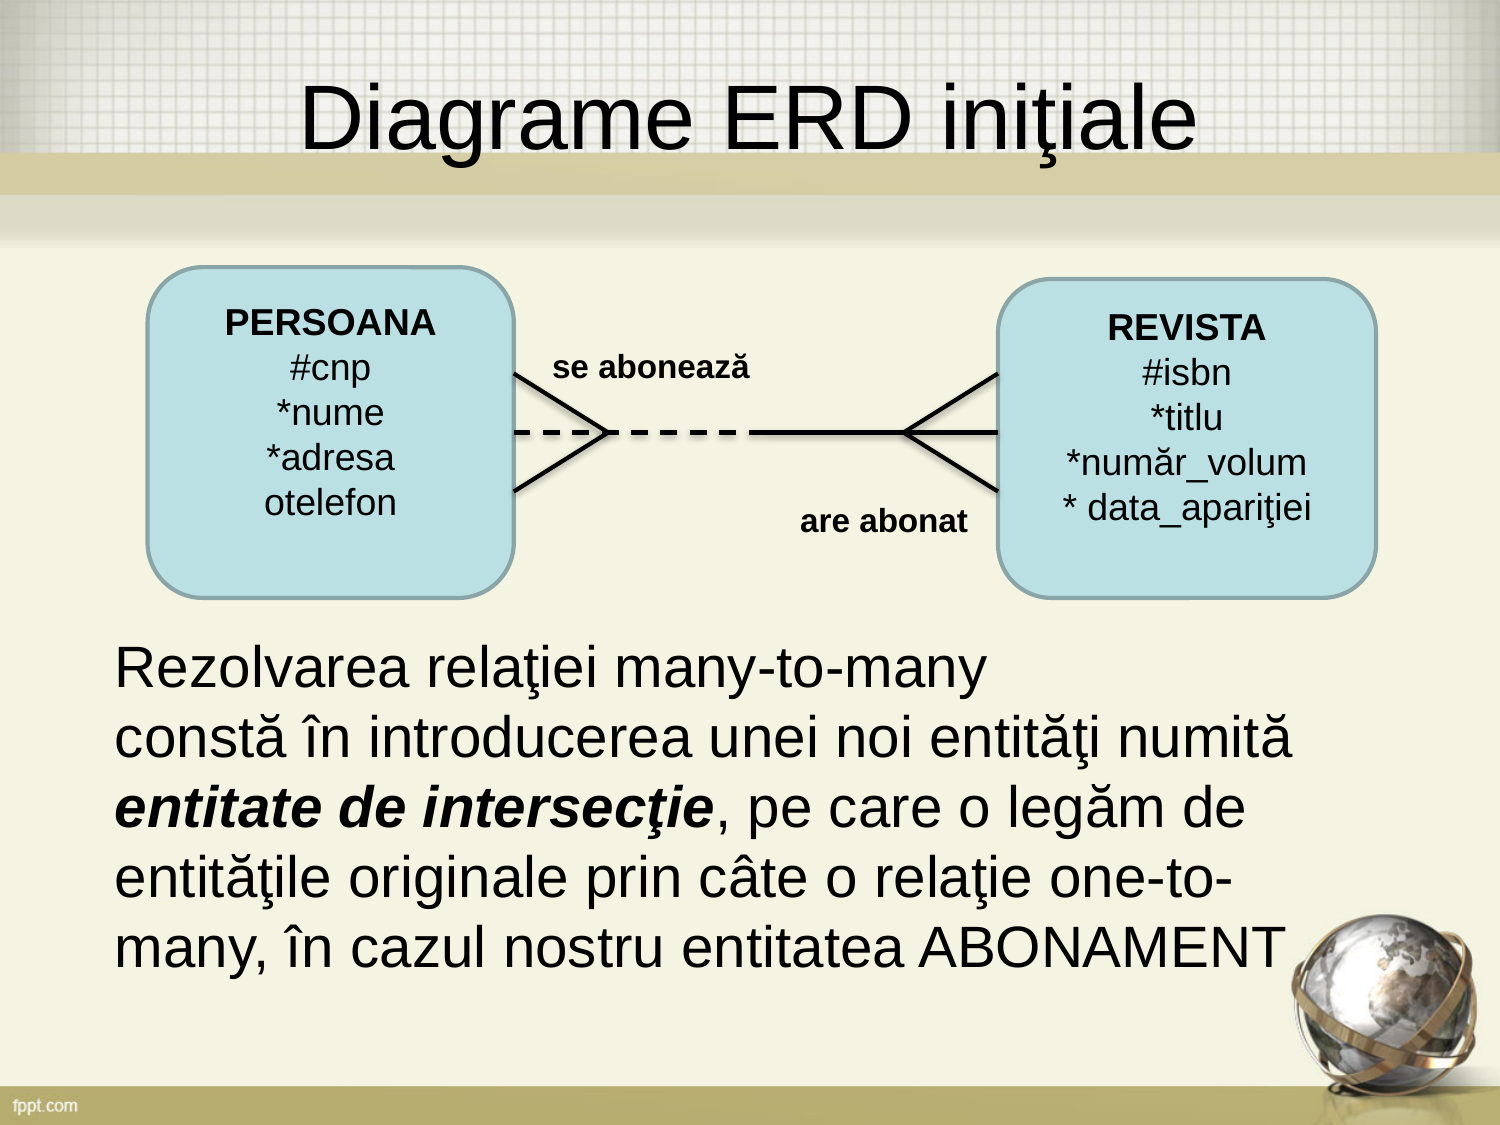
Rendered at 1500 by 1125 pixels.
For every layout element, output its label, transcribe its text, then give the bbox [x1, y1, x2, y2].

text_box REVISTA #isbn *titlu *număr_volum * data_apariţiei [995, 276, 1379, 601]
text_box PERSOANA #cnp *nume *adresa otelefon [145, 265, 516, 601]
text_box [513, 373, 999, 492]
text_box are abonat [785, 491, 1058, 547]
picture [0, 0, 1500, 1125]
text_box Rezolvarea relaţiei many-to-many constă în introducerea unei noi entităţi numită entitate de intersecţie, pe care o legăm de entităţile originale prin câte o relaţie one-to-many, în cazul nostru entitatea ABONAMENT [100, 621, 1329, 987]
title Diagrame ERD iniţiale [75, 19, 1425, 207]
text_box se abonează [537, 338, 810, 371]
